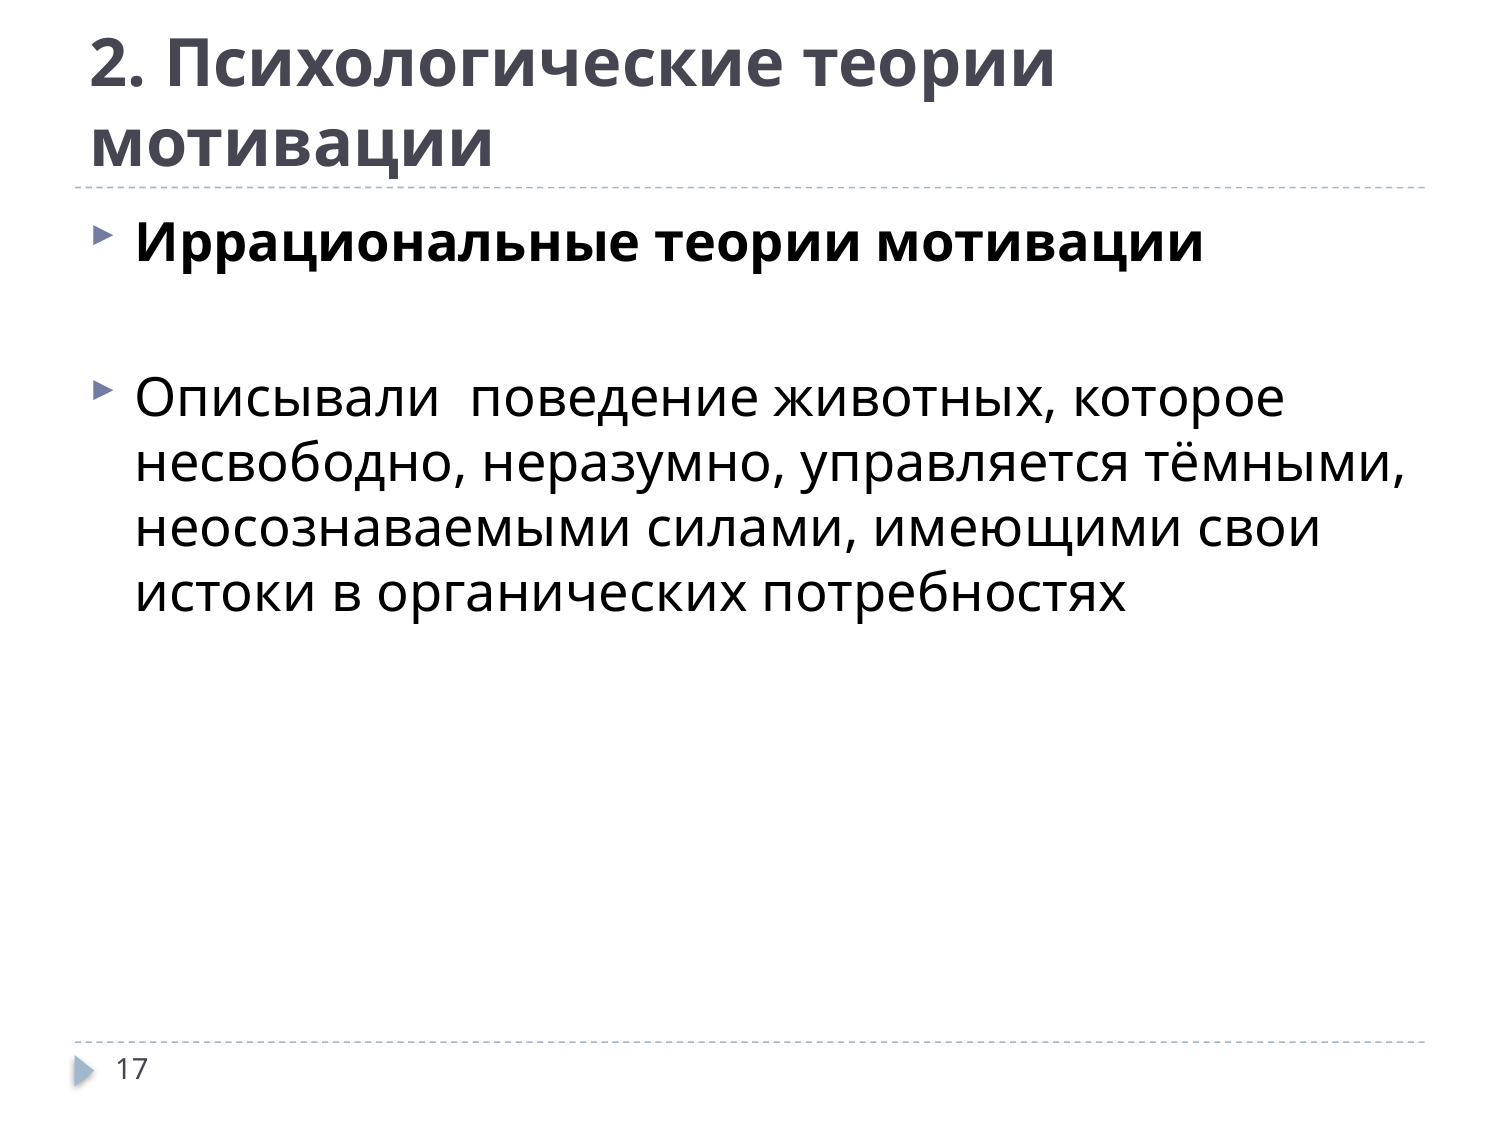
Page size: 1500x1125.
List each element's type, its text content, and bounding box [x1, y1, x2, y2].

title 2. Психологические теории мотивации [75, 24, 1425, 188]
slide_number 17 [100, 1042, 426, 1103]
list Иррациональные теории мотивации Описывали поведение животных, которое несвободно, неразумно, управляется тёмными, неосознаваемыми силами, имеющими свои истоки в органических потребностях [75, 200, 1425, 1010]
